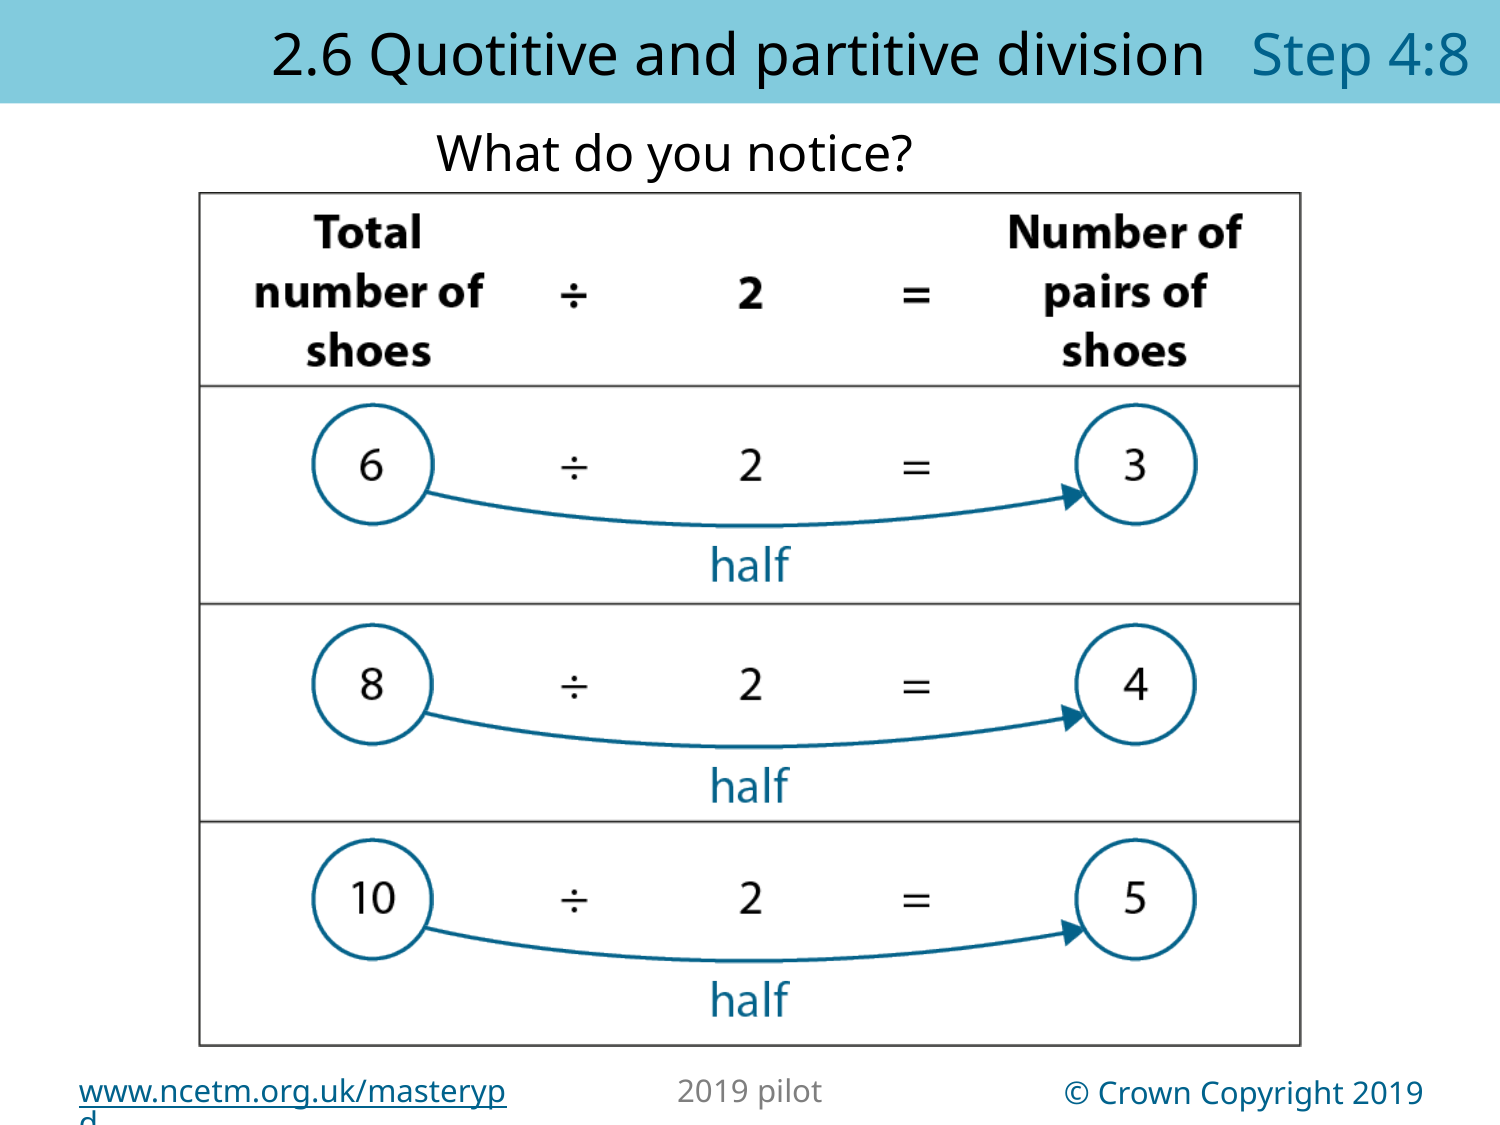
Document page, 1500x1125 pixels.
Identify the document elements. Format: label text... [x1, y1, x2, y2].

picture [198, 192, 1302, 1047]
text_box What do you notice? [421, 113, 1079, 189]
list 2.6 Quotitive and partitive division Step 4:8 [0, 0, 1500, 104]
